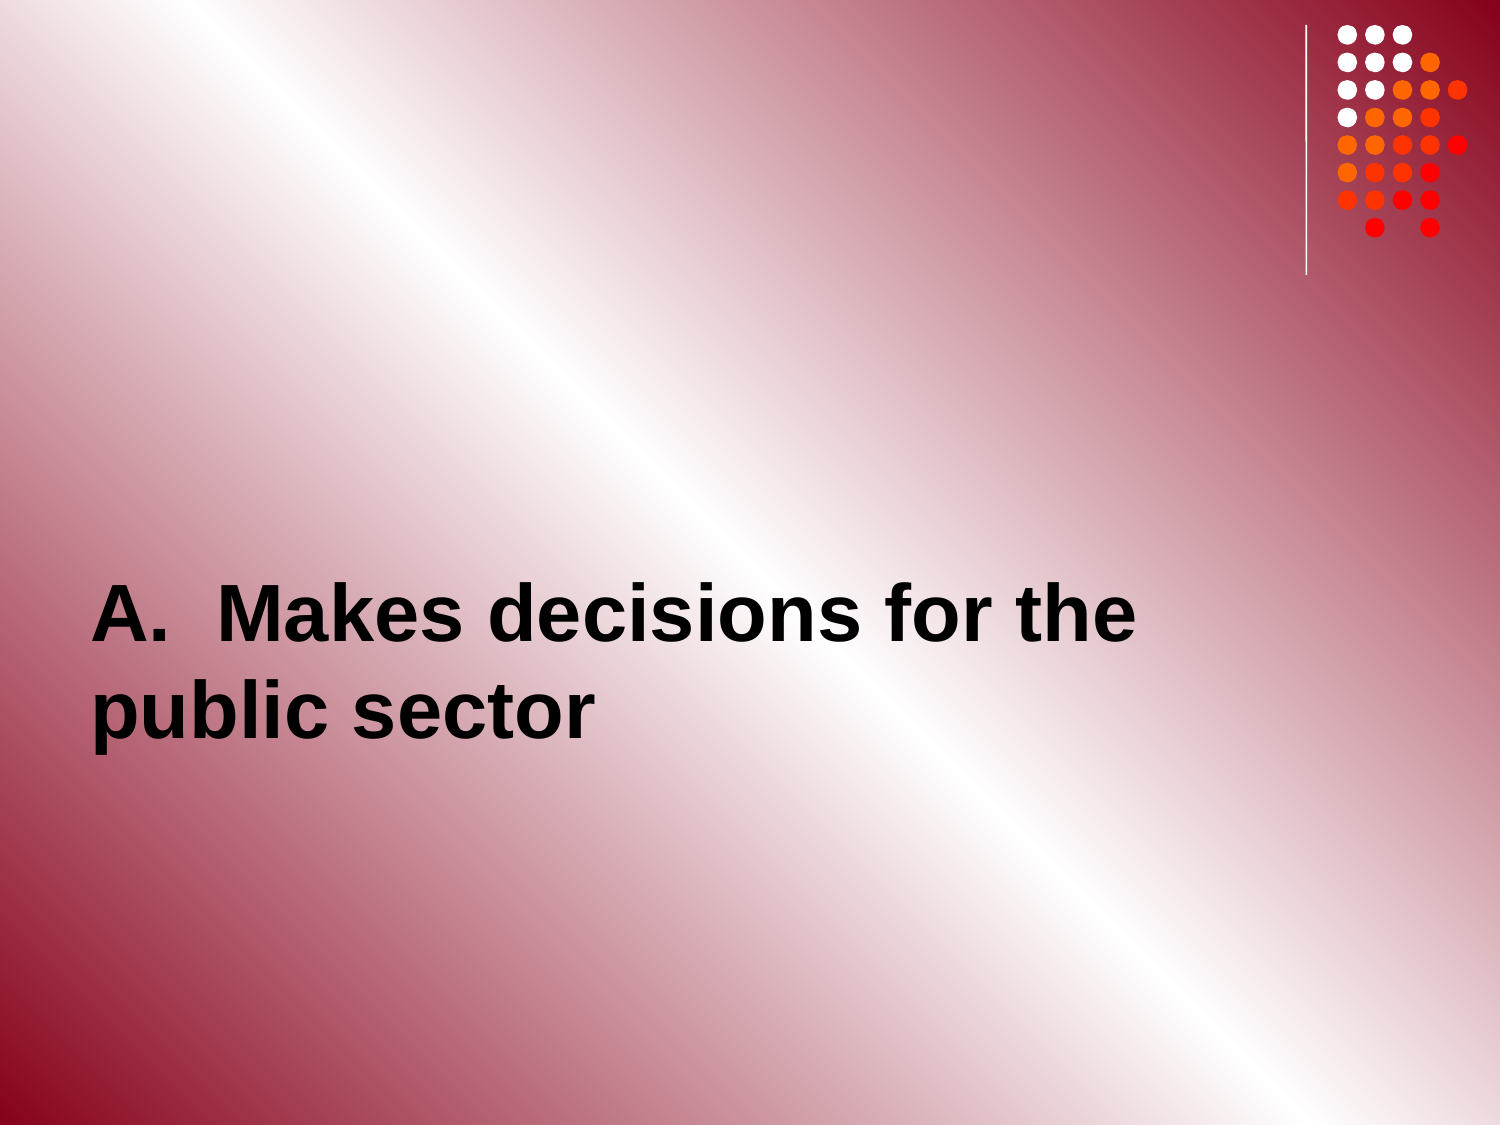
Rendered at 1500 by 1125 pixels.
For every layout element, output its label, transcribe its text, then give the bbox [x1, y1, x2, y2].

title A. Makes decisions for the public sector [75, 549, 1413, 763]
